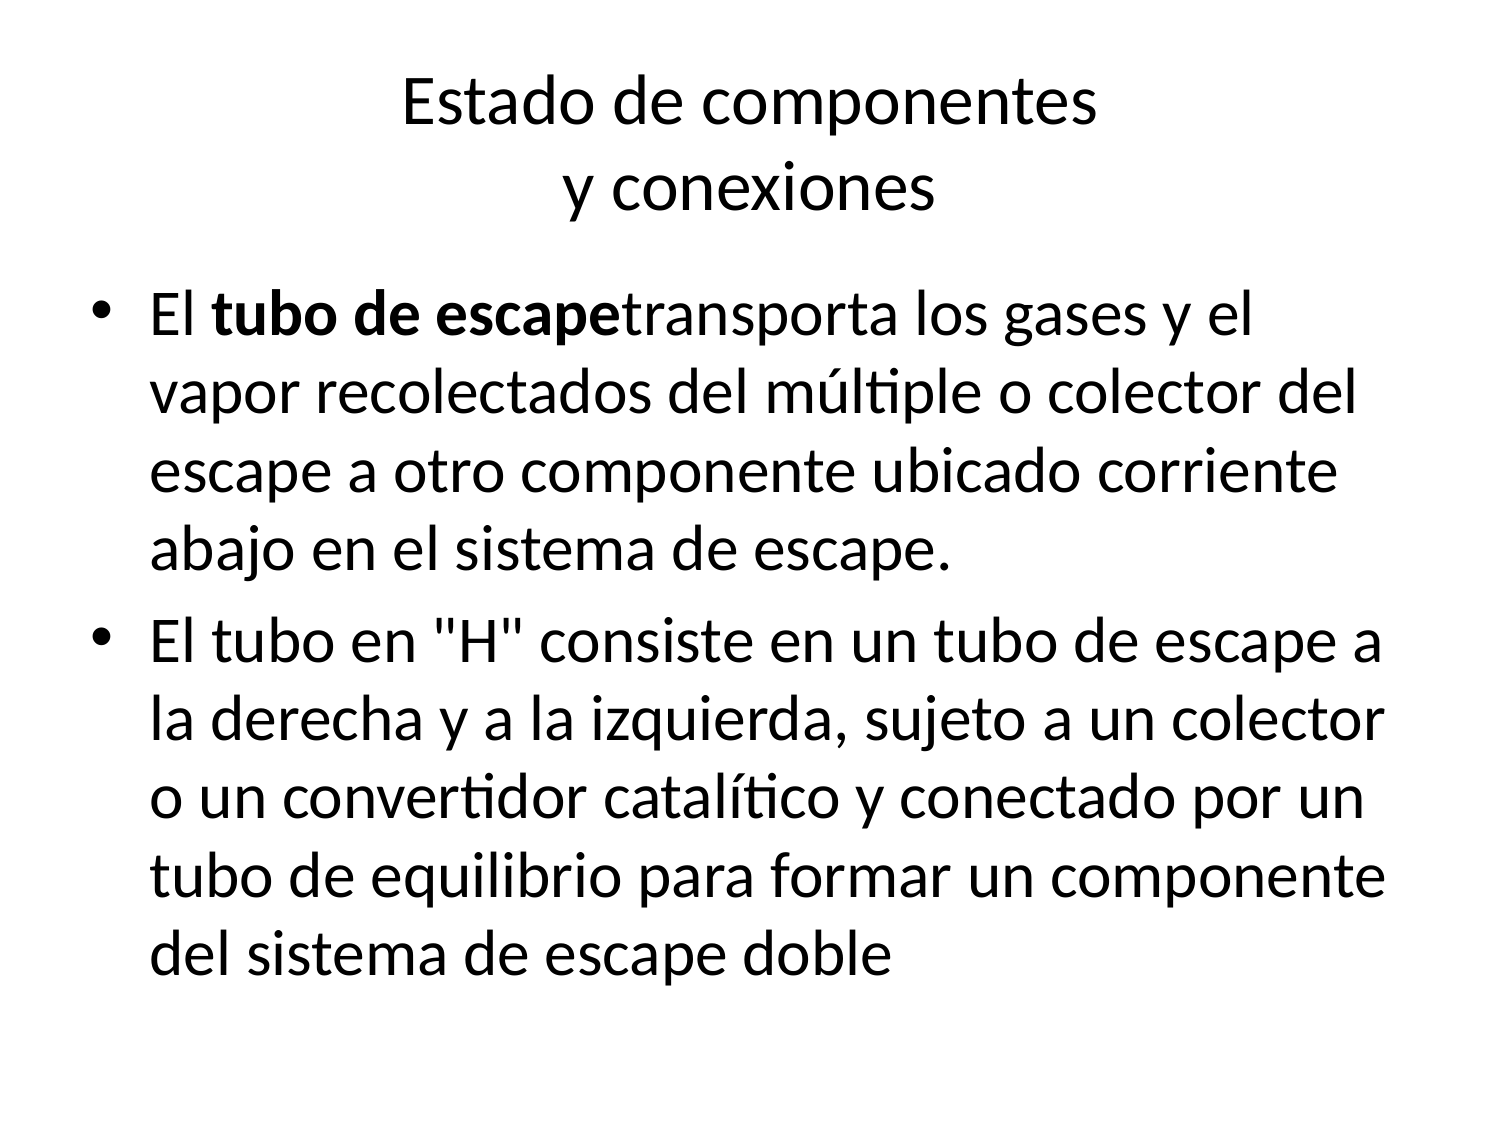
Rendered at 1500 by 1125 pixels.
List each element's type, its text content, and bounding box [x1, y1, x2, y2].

list El tubo de escapetransporta los gases y el vapor recolectados del múltiple o colector del escape a otro componente ubicado corriente abajo en el sistema de escape. El tubo en "H" consiste en un tubo de escape a la derecha y a la izquierda, sujeto a un colector o un convertidor catalítico y conectado por un tubo de equilibrio para formar un componente del sistema de escape doble [75, 262, 1425, 1005]
title Estado de componentes y conexiones [75, 45, 1425, 233]
